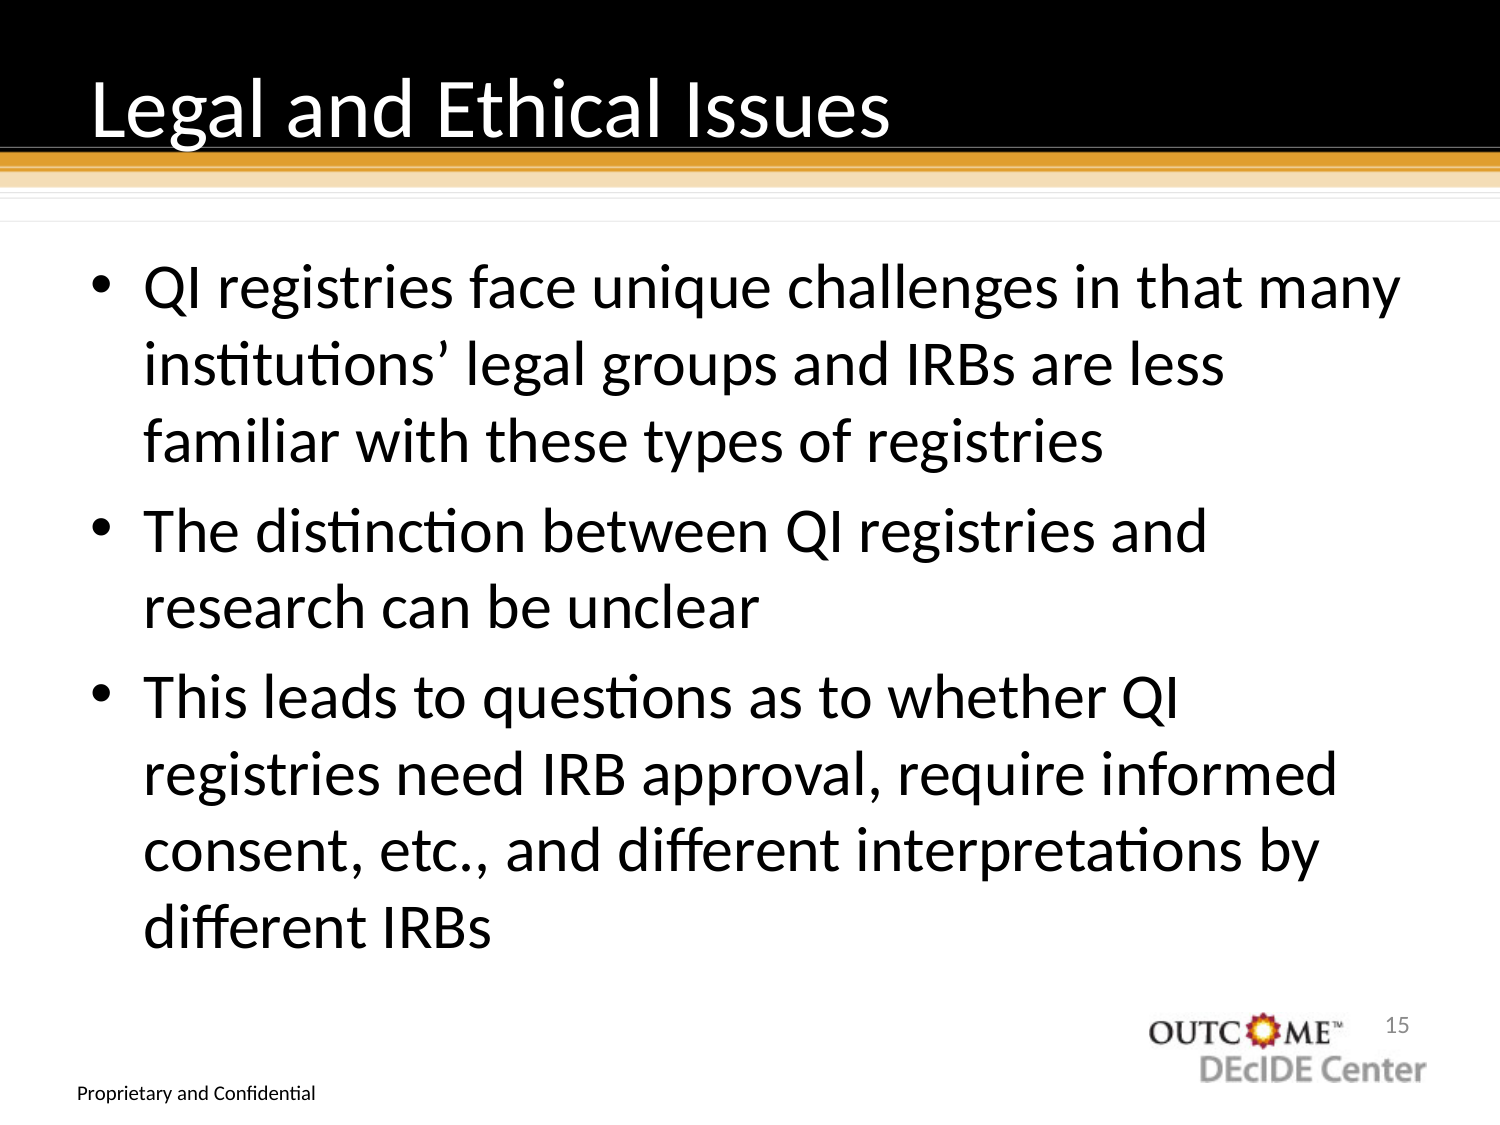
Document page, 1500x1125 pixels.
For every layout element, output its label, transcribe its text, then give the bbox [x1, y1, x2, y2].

list QI registries face unique challenges in that many institutions’ legal groups and IRBs are less familiar with these types of registries The distinction between QI registries and research can be unclear This leads to questions as to whether QI registries need IRB approval, require informed consent, etc., and different interpretations by different IRBs [75, 237, 1425, 975]
title Legal and Ethical Issues [75, 45, 1425, 163]
picture [1149, 1012, 1427, 1083]
slide_number 14 [1074, 999, 1425, 1048]
picture [0, 0, 1500, 223]
